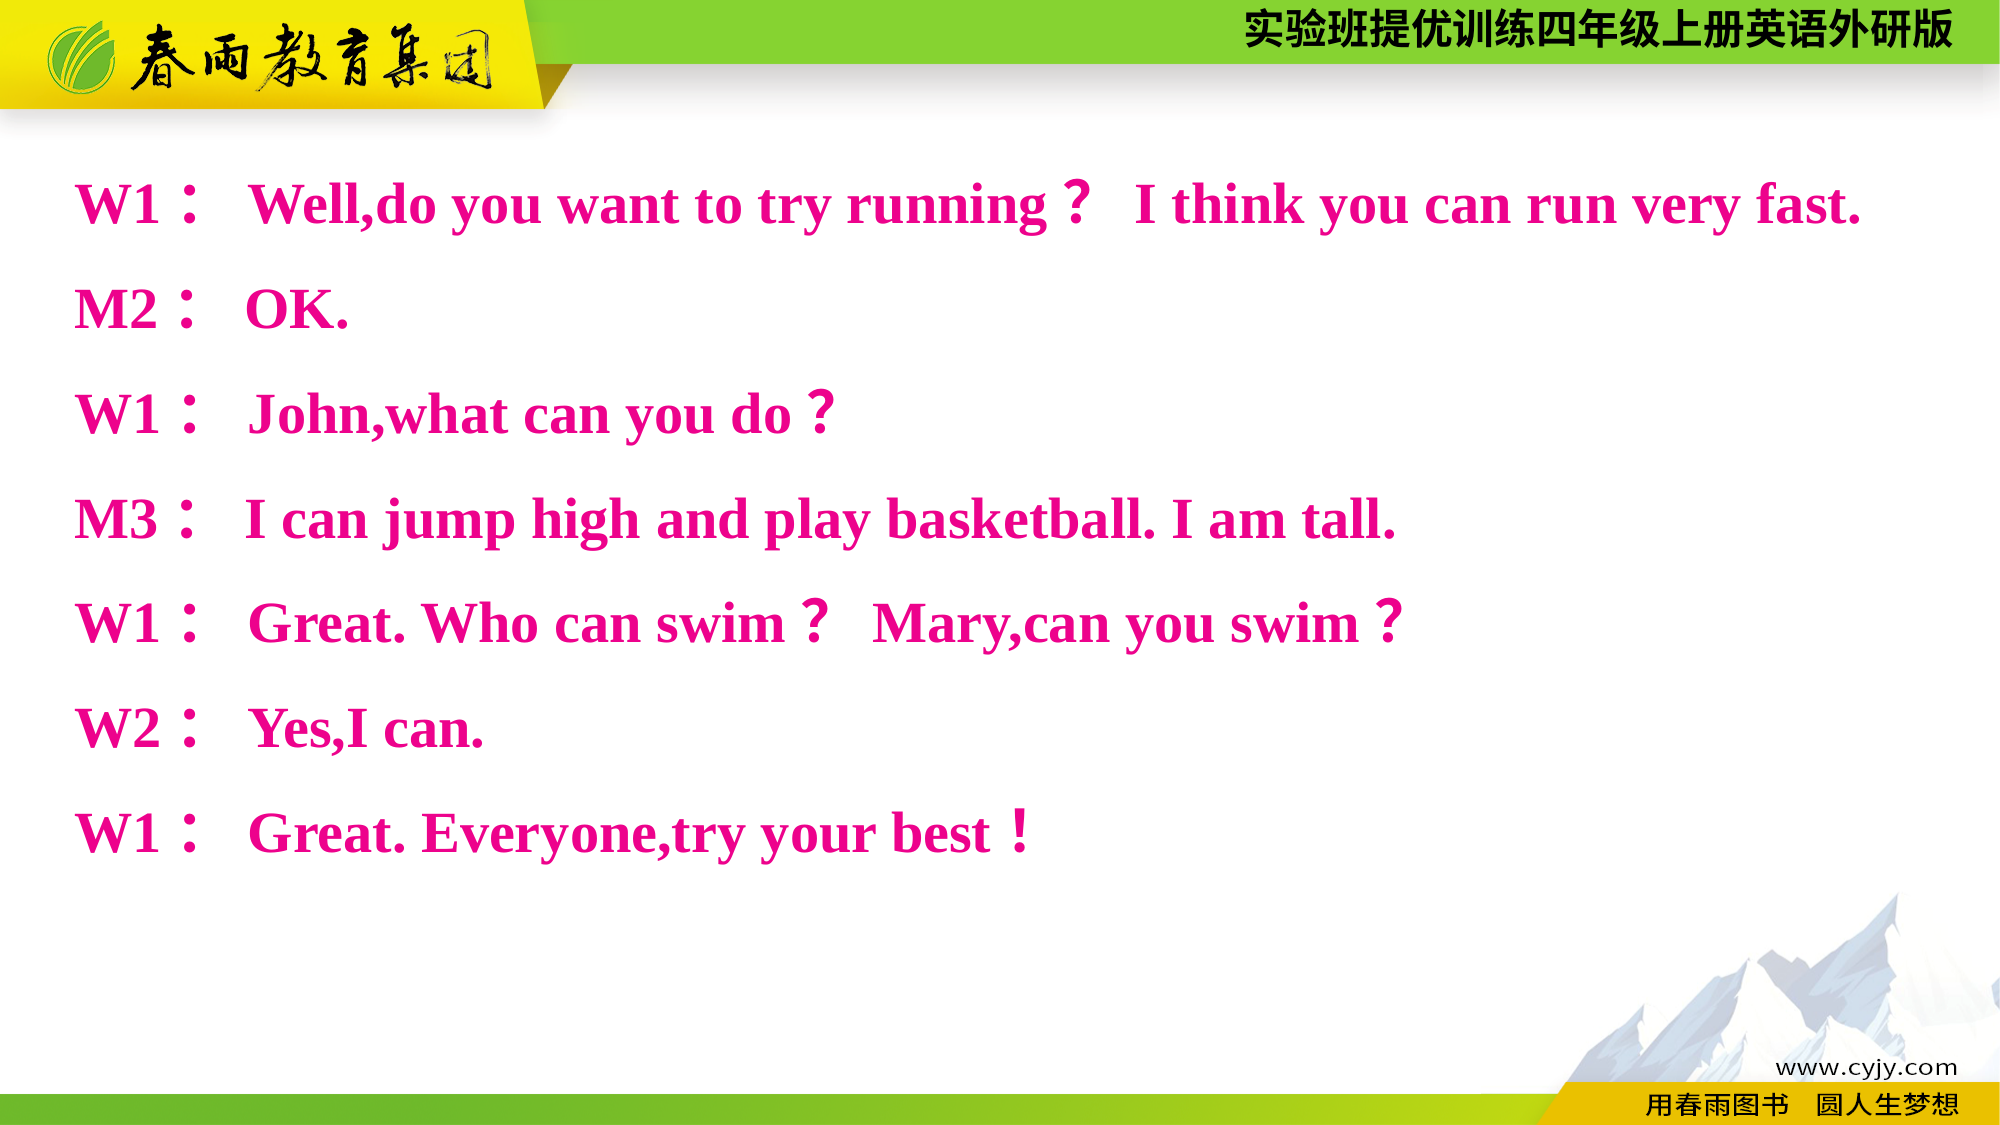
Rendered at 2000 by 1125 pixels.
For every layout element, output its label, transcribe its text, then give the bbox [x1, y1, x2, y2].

list W1：Well,do you want to try running？I think you can run very fast. M2：OK. W1：John,what can you do？ M3：I can jump high and play basketball. I am tall. W1：Great. Who can swim？Mary,can you swim？ W2：Yes,I can. W1：Great. Everyone,try your best！ [59, 122, 1944, 867]
picture [0, 0, 2000, 1125]
